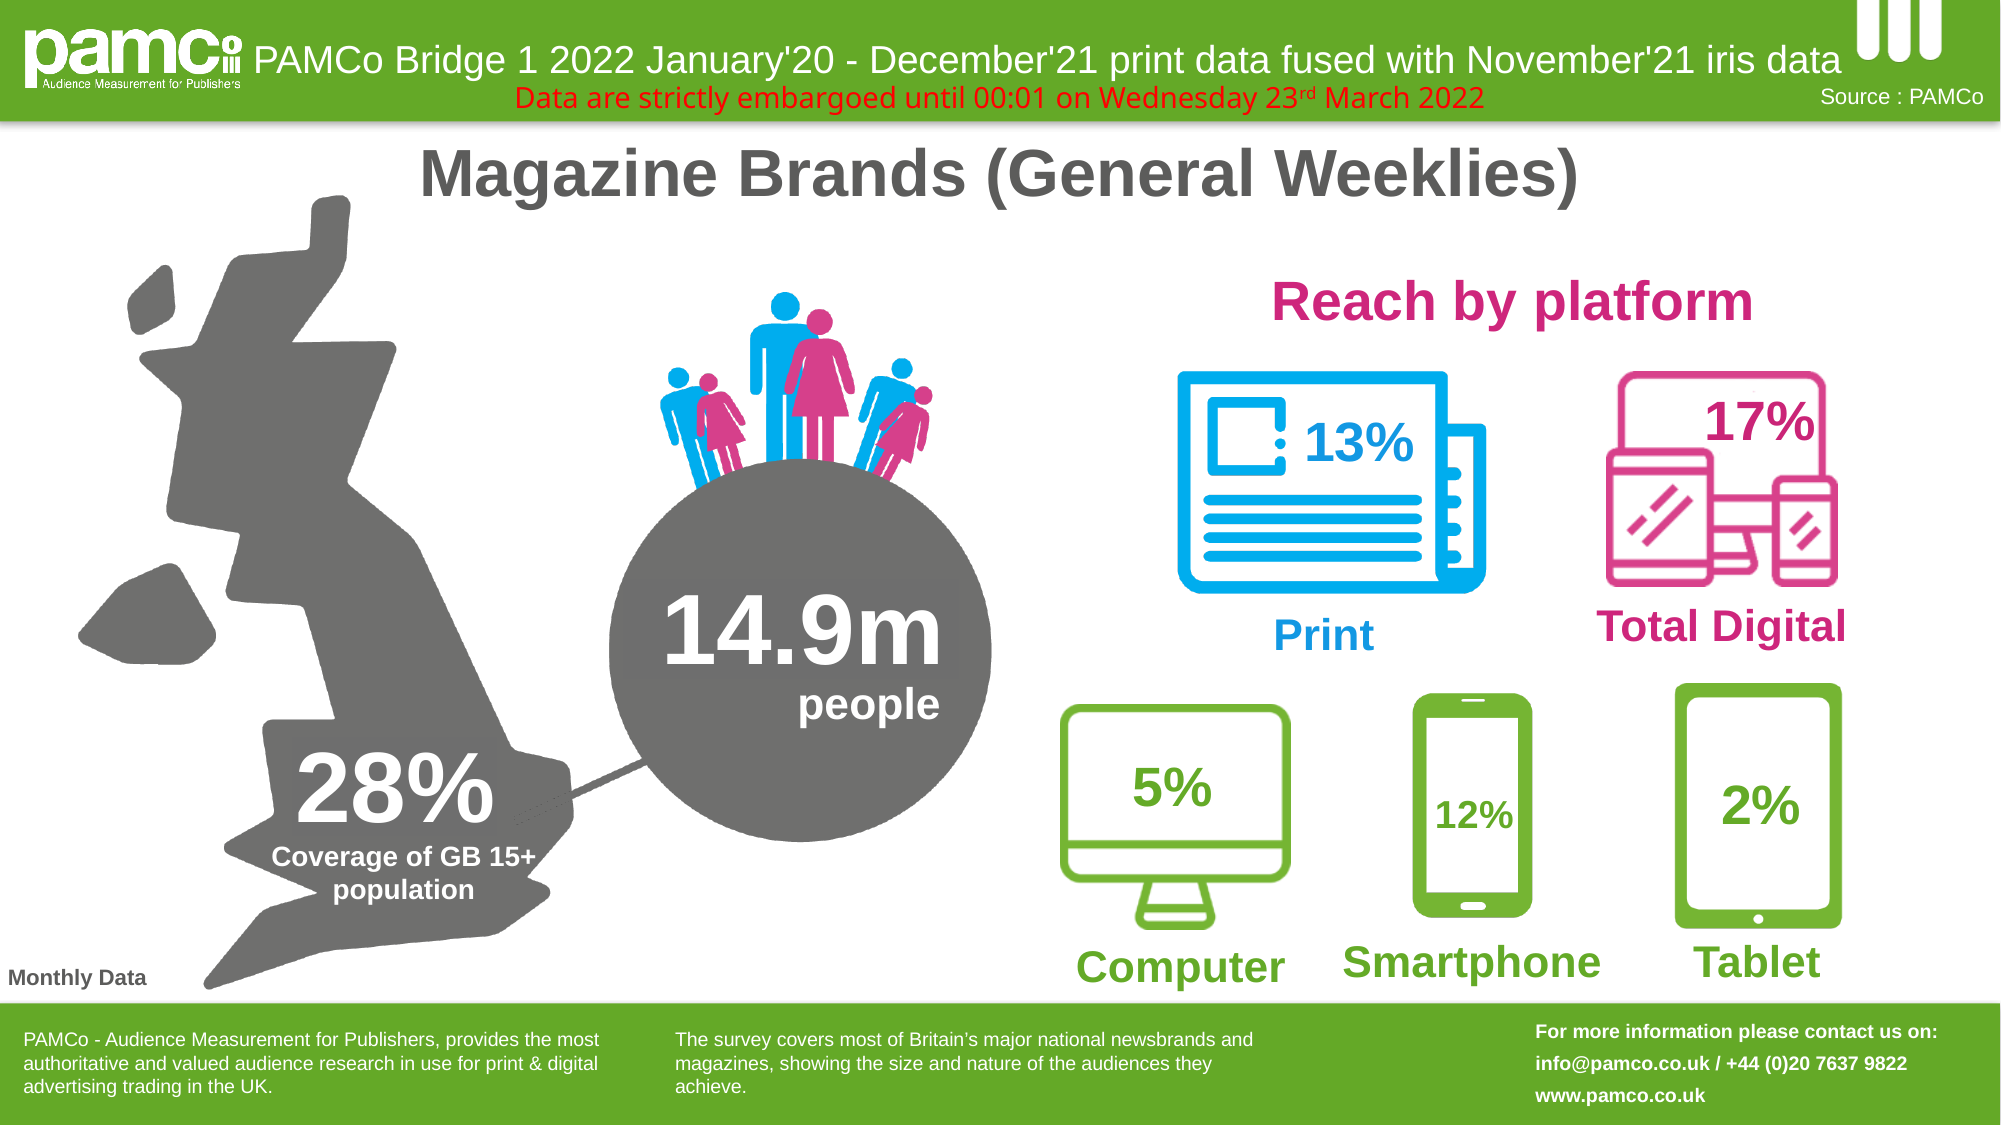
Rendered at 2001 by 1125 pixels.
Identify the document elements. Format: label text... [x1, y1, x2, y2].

picture [1850, 0, 1944, 108]
text_box Magazine Brands (General Weeklies) [0, 122, 2000, 218]
picture [1606, 371, 1838, 587]
picture [1142, 326, 1521, 636]
picture [1384, 644, 1565, 944]
picture [23, 26, 243, 90]
picture [1282, 624, 1295, 634]
picture [1341, 631, 1350, 636]
picture [55, 218, 1011, 1017]
picture [1654, 655, 1862, 950]
picture [1060, 704, 1291, 930]
